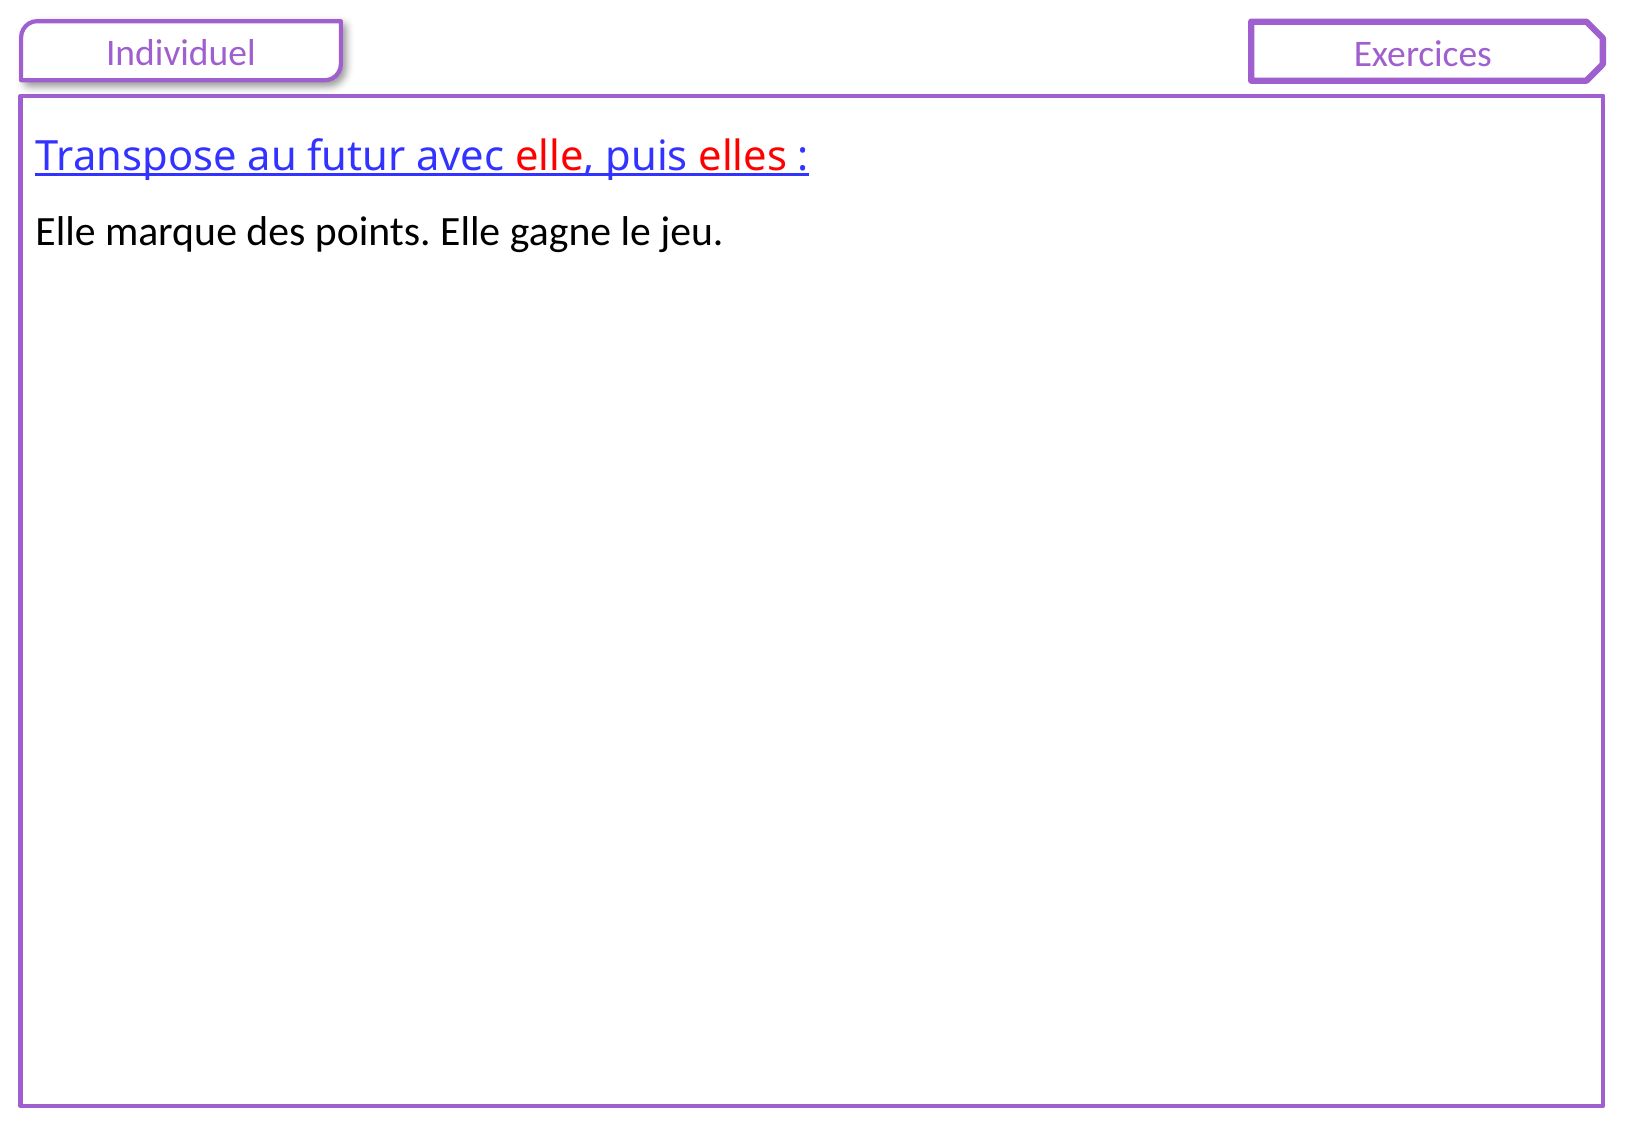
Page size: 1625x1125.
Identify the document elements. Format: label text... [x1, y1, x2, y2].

list Transpose au futur avec elle, puis elles : Elle marque des points. Elle gagne le jeu. [18, 94, 1605, 1108]
